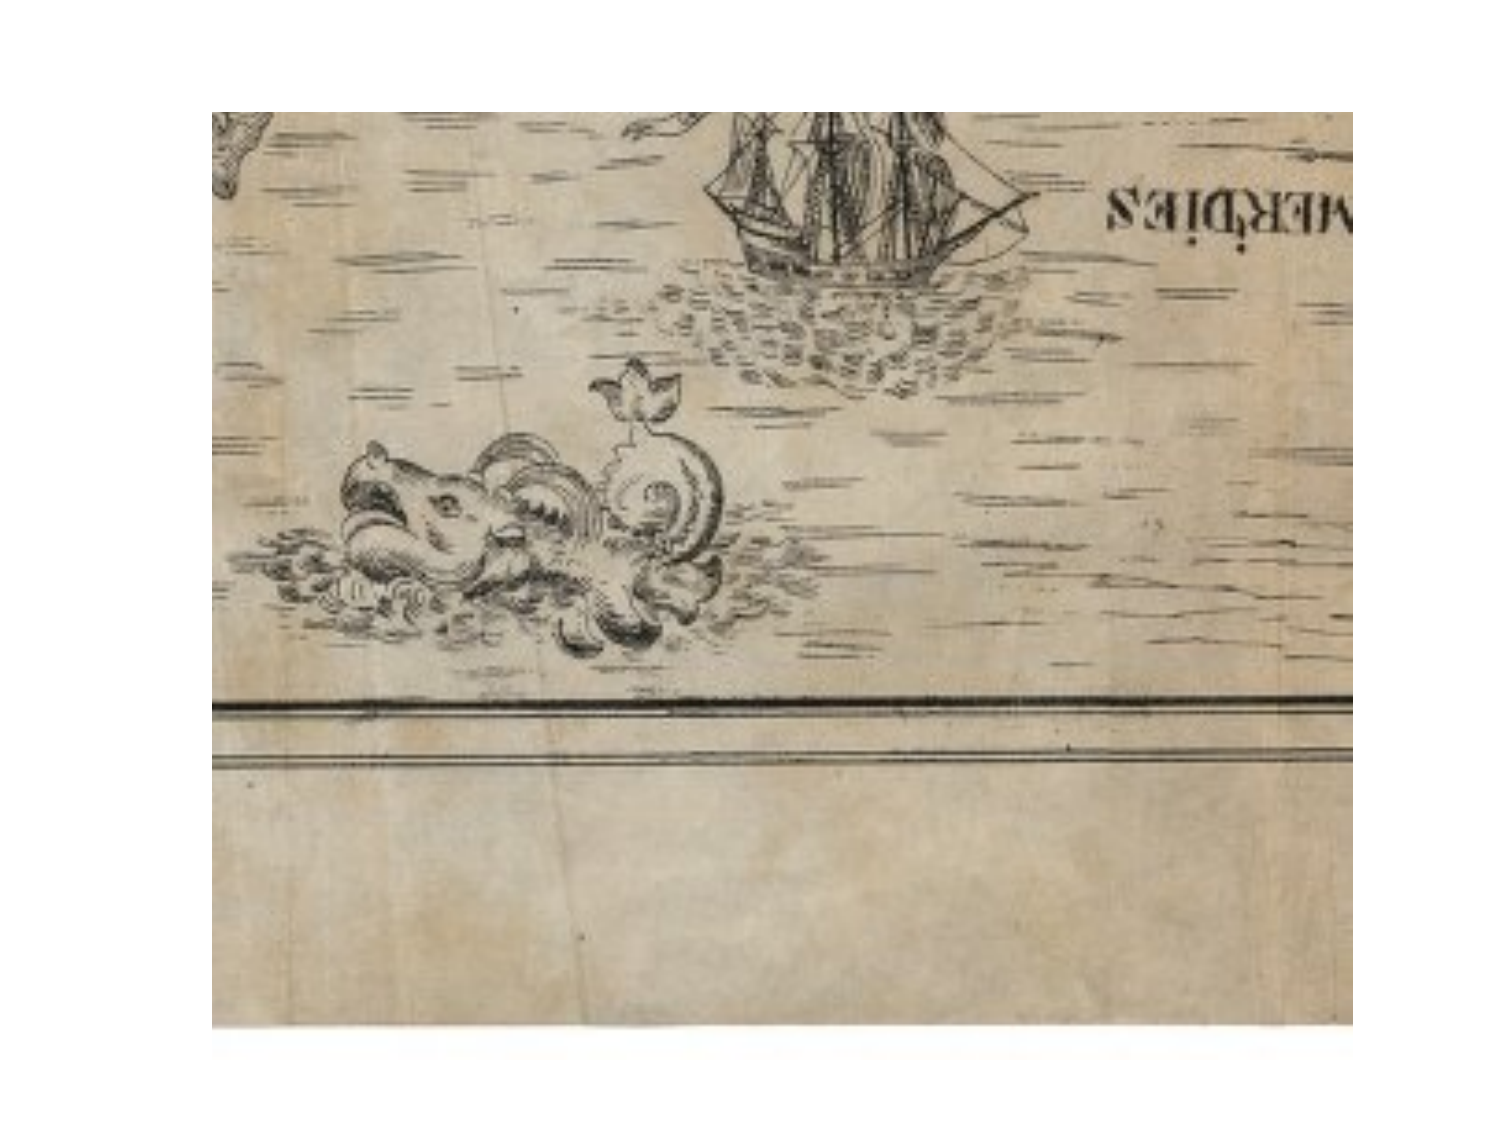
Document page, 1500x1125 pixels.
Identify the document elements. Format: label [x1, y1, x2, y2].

picture [212, 112, 1353, 1061]
